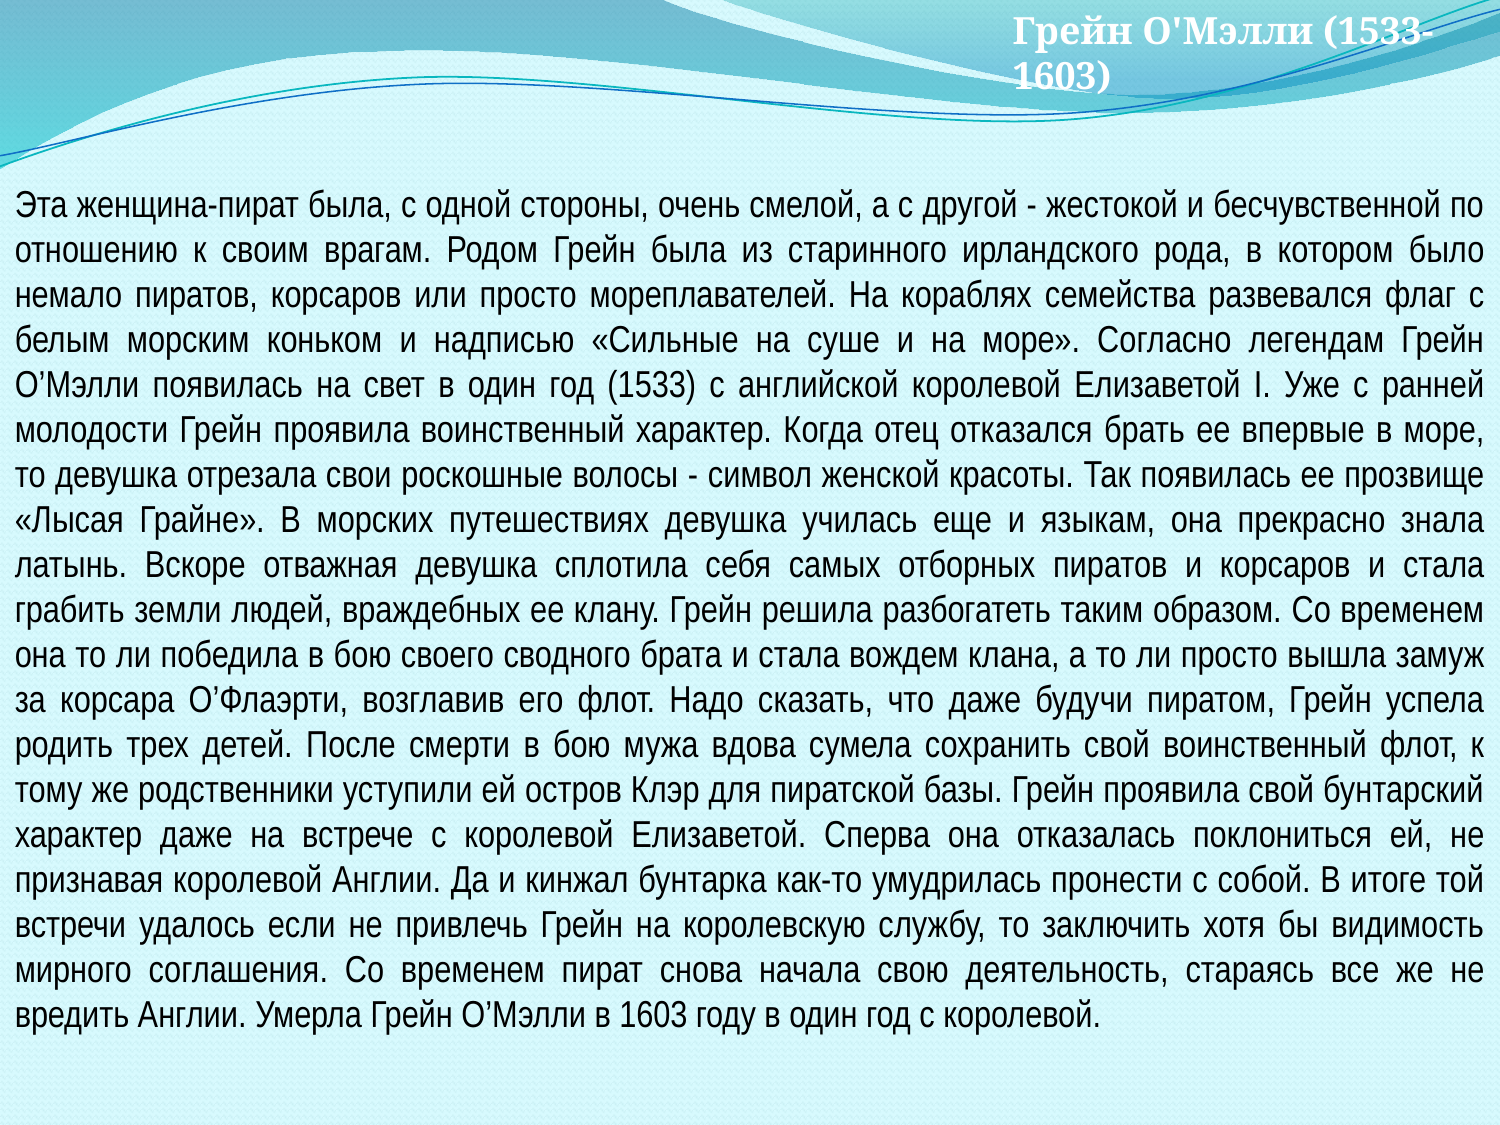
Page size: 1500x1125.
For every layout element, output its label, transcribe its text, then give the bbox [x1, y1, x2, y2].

text_box [0, 0, 997, 75]
text_box Эта женщина-пират была, с одной стороны, очень смелой, а с другой - жестокой и бесчувственной по отношению к своим врагам. Родом Грейн была из старинного ирландского рода, в котором было немало пиратов, корсаров или просто мореплавателей. На кораблях семейства развевался флаг с белым морским коньком и надписью «Сильные на суше и на море». Согласно легендам Грейн О’Мэлли появилась на свет в один год (1533) с английской королевой Елизаветой I. Уже с ранней молодости Грейн проявила воинственный характер. Когда отец отказался брать ее впервые в море, то девушка отрезала свои роскошные волосы - символ женской красоты. Так появилась ее прозвище «Лысая Грайне». В морских путешествиях девушка училась еще и языкам, она прекрасно знала латынь. Вскоре отважная девушка сплотила себя самых отборных пиратов и корсаров и стала грабить земли людей, враждебных ее клану. Грейн решила разбогатеть таким образом. Со временем она то ли победила в бою своего сводного брата и стала вождем клана, а то ли просто вышла замуж за корсара О’Флаэрти, возглавив его флот. Надо сказать, что даже будучи пиратом, Грейн успела родить трех детей. После смерти в бою мужа вдова сумела сохранить свой воинственный флот, к тому же родственники уступили ей остров Клэр для пиратской базы. Грейн проявила свой бунтарский характер даже на встрече с королевой Елизаветой. Сперва она отказалась поклониться ей, не признавая королевой Англии. Да и кинжал бунтарка как-то умудрилась пронести с собой. В итоге той встречи удалось если не привлечь Грейн на королевскую службу, то заключить хотя бы видимость мирного соглашения. Со временем пират снова начала свою деятельность, стараясь все же не вредить Англии. Умерла Грейн О’Мэлли в 1603 году в один год с королевой. [0, 172, 1500, 1043]
text_box Грейн О'Мэлли (1533-1603) [997, 0, 1500, 150]
